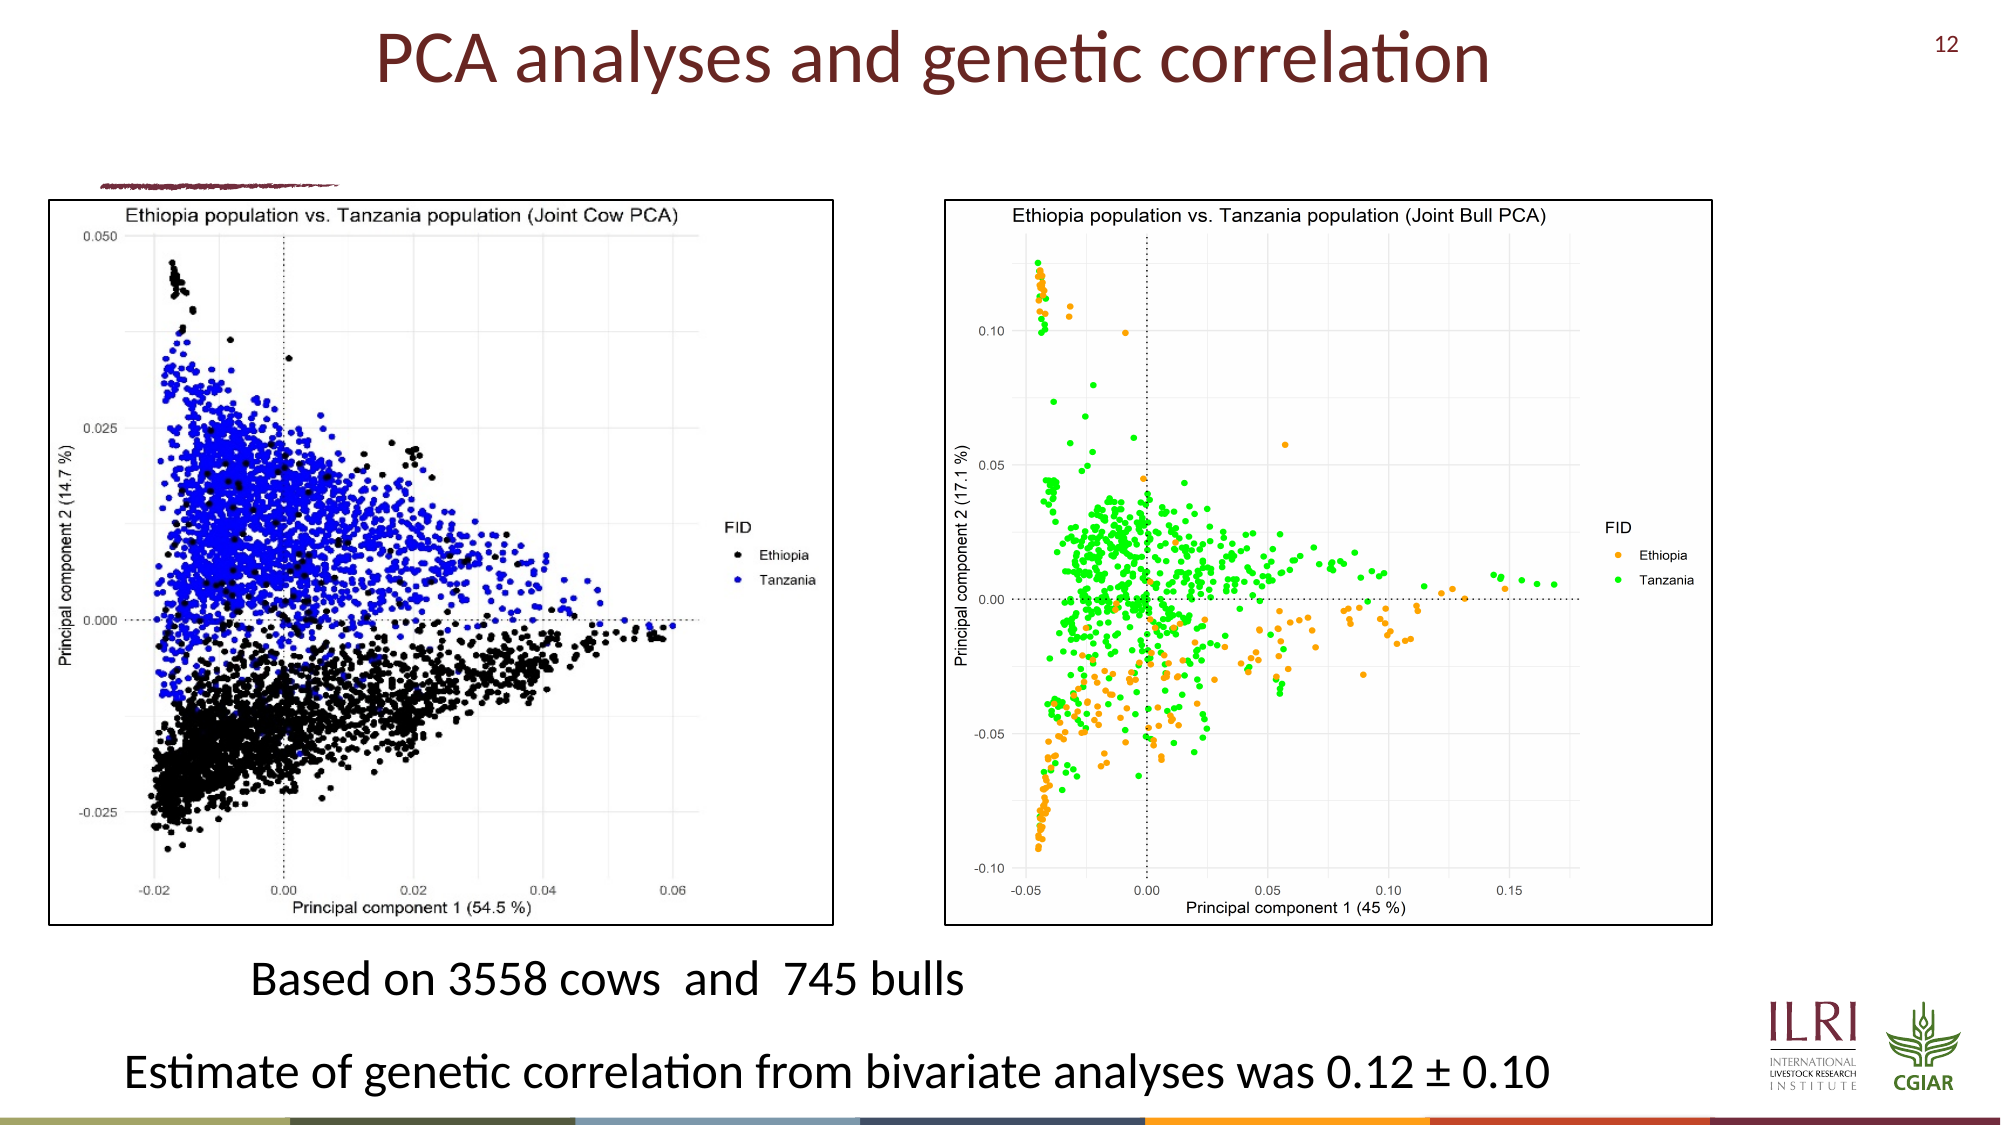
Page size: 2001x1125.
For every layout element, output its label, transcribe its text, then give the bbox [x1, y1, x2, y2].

picture [946, 200, 1711, 925]
text_box Estimate of genetic correlation from bivariate analyses was 0.12 ± 0.10 [109, 1031, 1641, 1106]
title PCA analyses and genetic correlation [360, 0, 1509, 112]
picture [49, 200, 833, 925]
text_box Based on 3558 cows and 745 bulls [235, 937, 1593, 1013]
